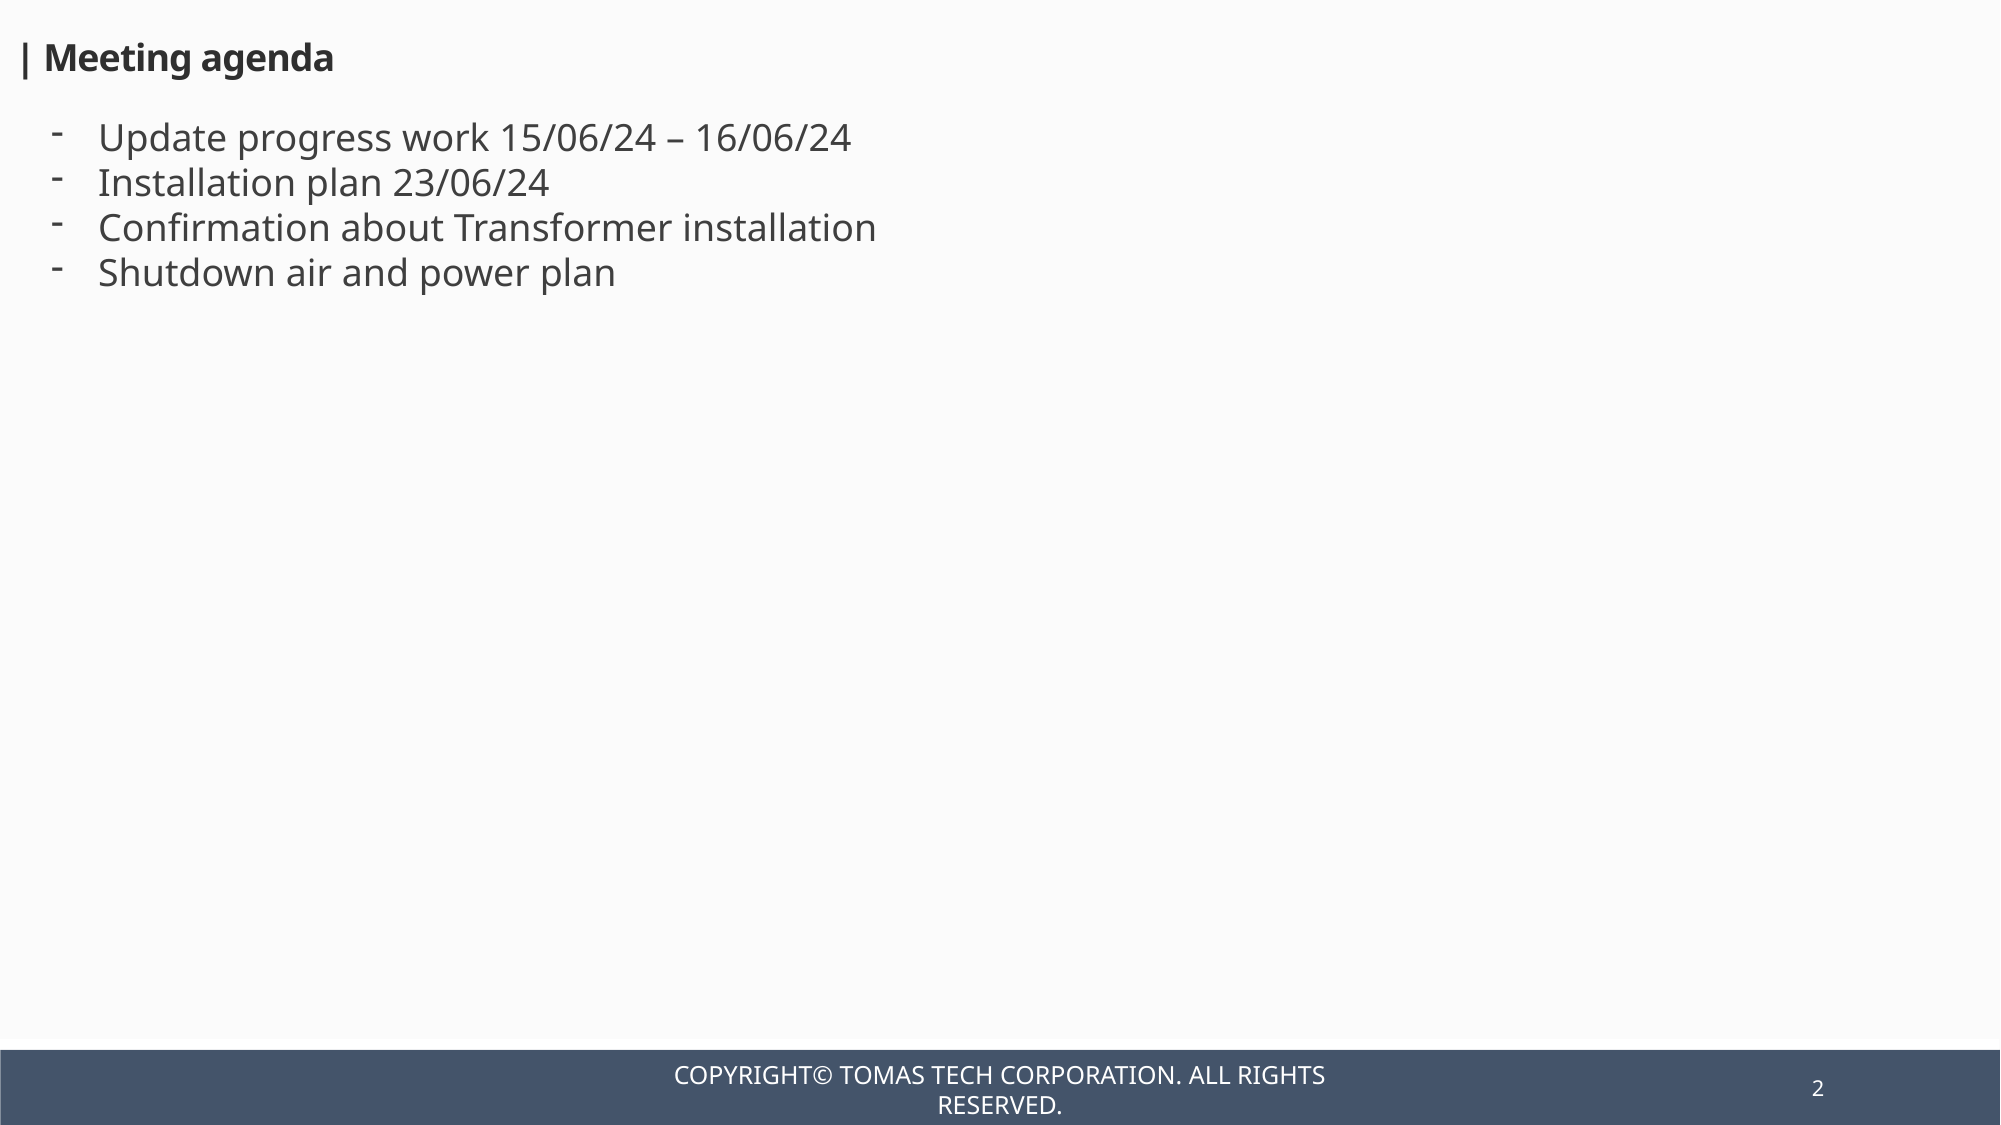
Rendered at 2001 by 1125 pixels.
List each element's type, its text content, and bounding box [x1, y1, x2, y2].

text_box | Meeting agenda [0, 30, 1940, 87]
footer Copyright© TOMAS TECH CORPORATION. All rights reserved. [604, 1059, 1396, 1120]
slide_number 2 [1624, 1059, 1840, 1120]
text_box Update progress work 15/06/24 – 16/06/24 Installation plan 23/06/24 Confirmation about Transformer installation Shutdown air and power plan [36, 106, 893, 302]
